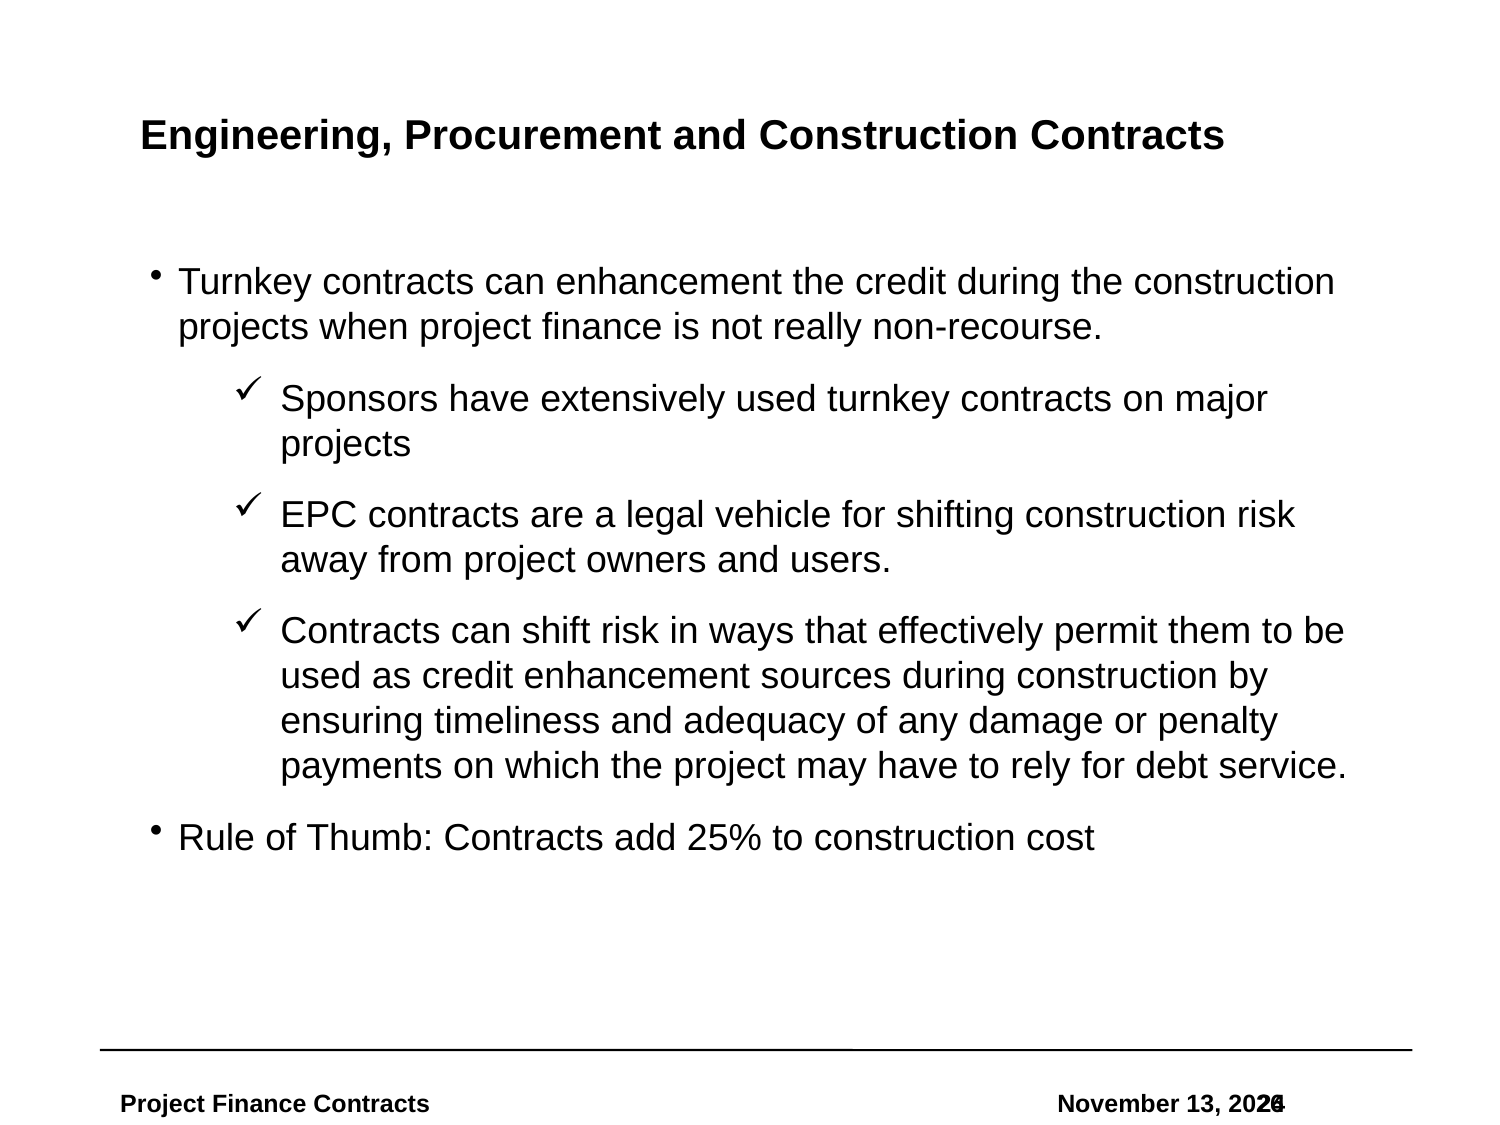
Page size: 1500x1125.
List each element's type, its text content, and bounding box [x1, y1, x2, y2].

title Engineering, Procurement and Construction Contracts [124, 99, 1288, 226]
list Turnkey contracts can enhancement the credit during the construction projects when project finance is not really non-recourse. Sponsors have extensively used turnkey contracts on major projects EPC contracts are a legal vehicle for shifting construction risk away from project owners and users. Contracts can shift risk in ways that effectively permit them to be used as credit enhancement sources during construction by ensuring timeliness and adequacy of any damage or penalty payments on which the project may have to rely for debt service. Rule of Thumb: Contracts add 25% to construction cost [124, 249, 1376, 1001]
